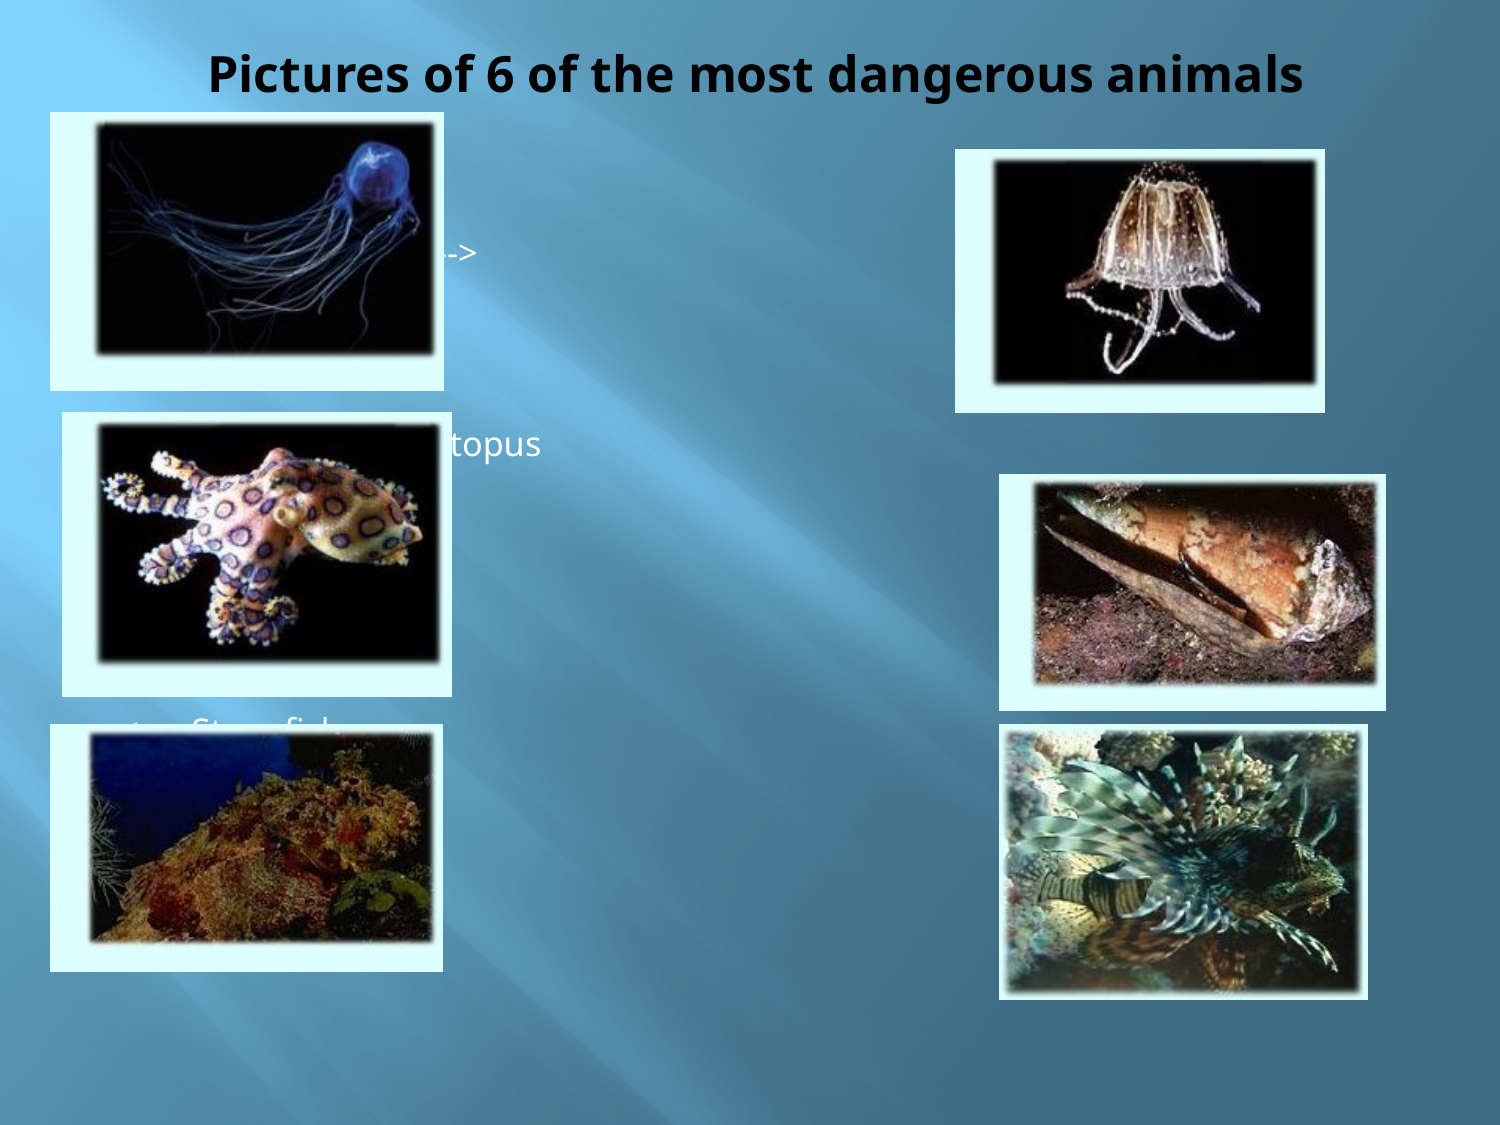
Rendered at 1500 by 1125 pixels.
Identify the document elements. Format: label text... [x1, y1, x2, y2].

picture [49, 112, 444, 391]
list <---- Box Jellyfish Irukandji Jellyfish -----> <----- Blue-Ringed Octopus Cone Shell -----> <---- Stonefish Lion Fish -- [24, 112, 1463, 1100]
picture [954, 149, 1326, 413]
title Pictures of 6 of the most dangerous animals [75, 45, 1450, 100]
picture [62, 412, 452, 698]
picture [999, 724, 1368, 1001]
picture [999, 474, 1387, 712]
picture [49, 724, 443, 973]
